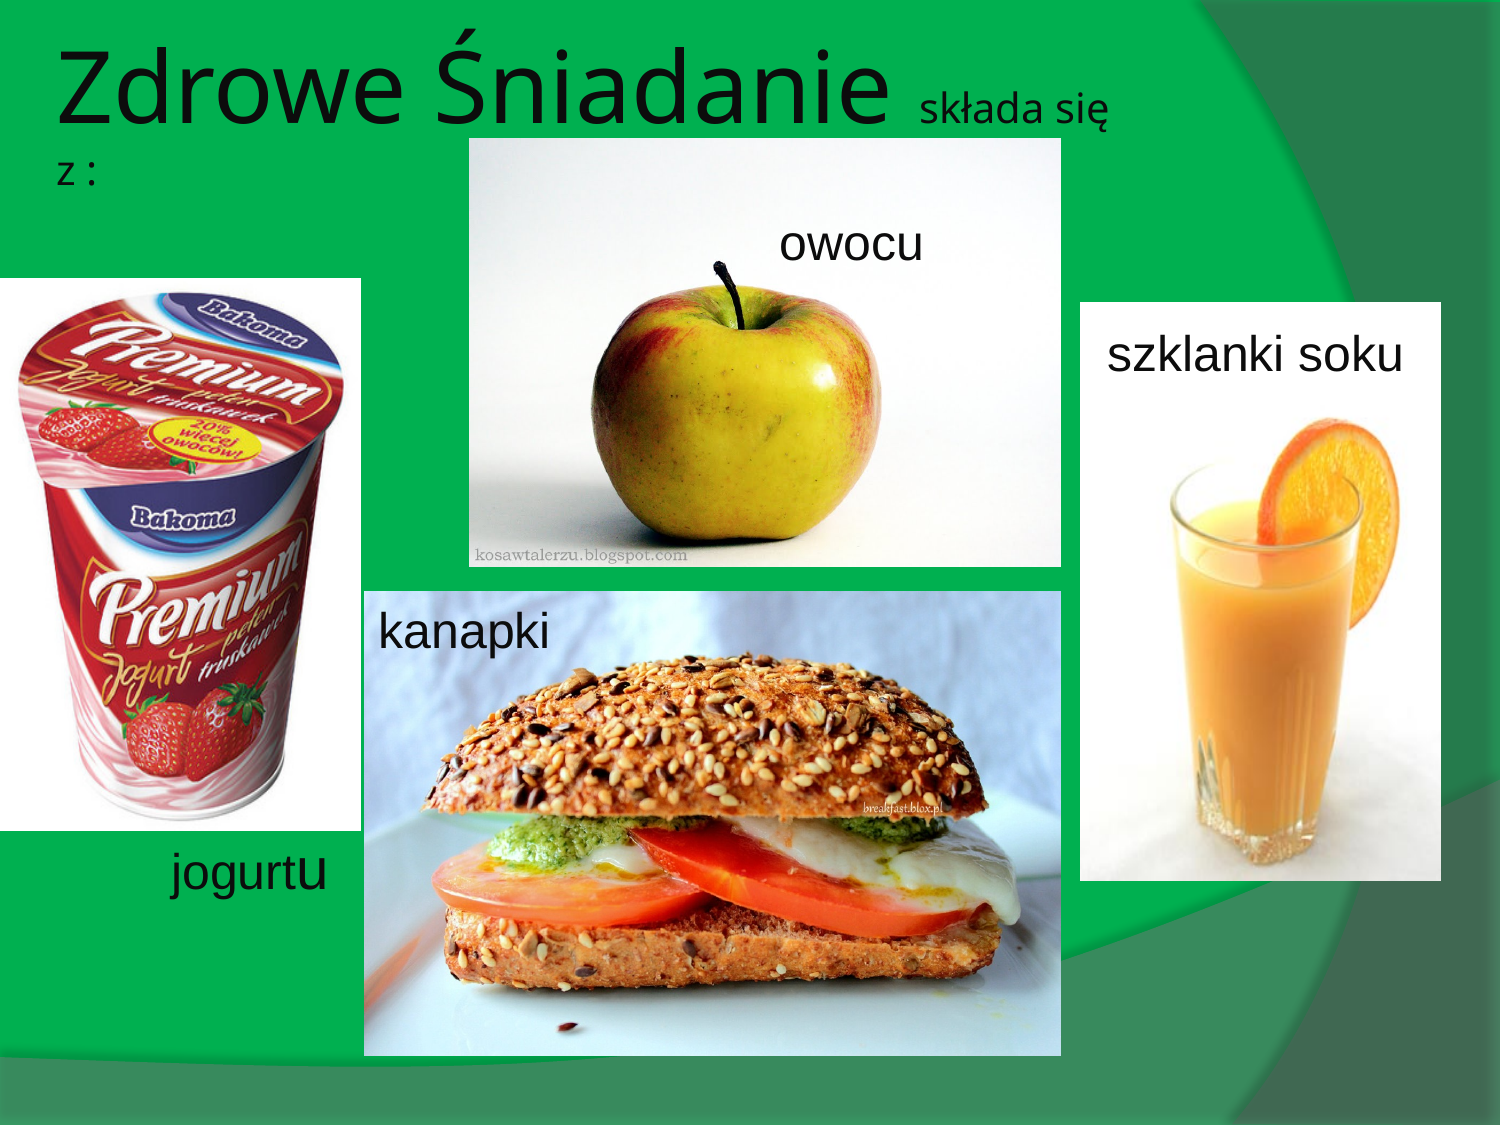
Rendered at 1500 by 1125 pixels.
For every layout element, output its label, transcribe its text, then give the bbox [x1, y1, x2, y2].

picture [1080, 302, 1442, 881]
text_box jogurtu [156, 842, 356, 909]
picture [0, 278, 361, 832]
picture [469, 137, 1061, 567]
text_box Zdrowe Śniadanie składa się z : [41, 16, 1128, 202]
text_box szklanki soku [1453, 314, 1459, 390]
picture [363, 591, 1061, 1057]
